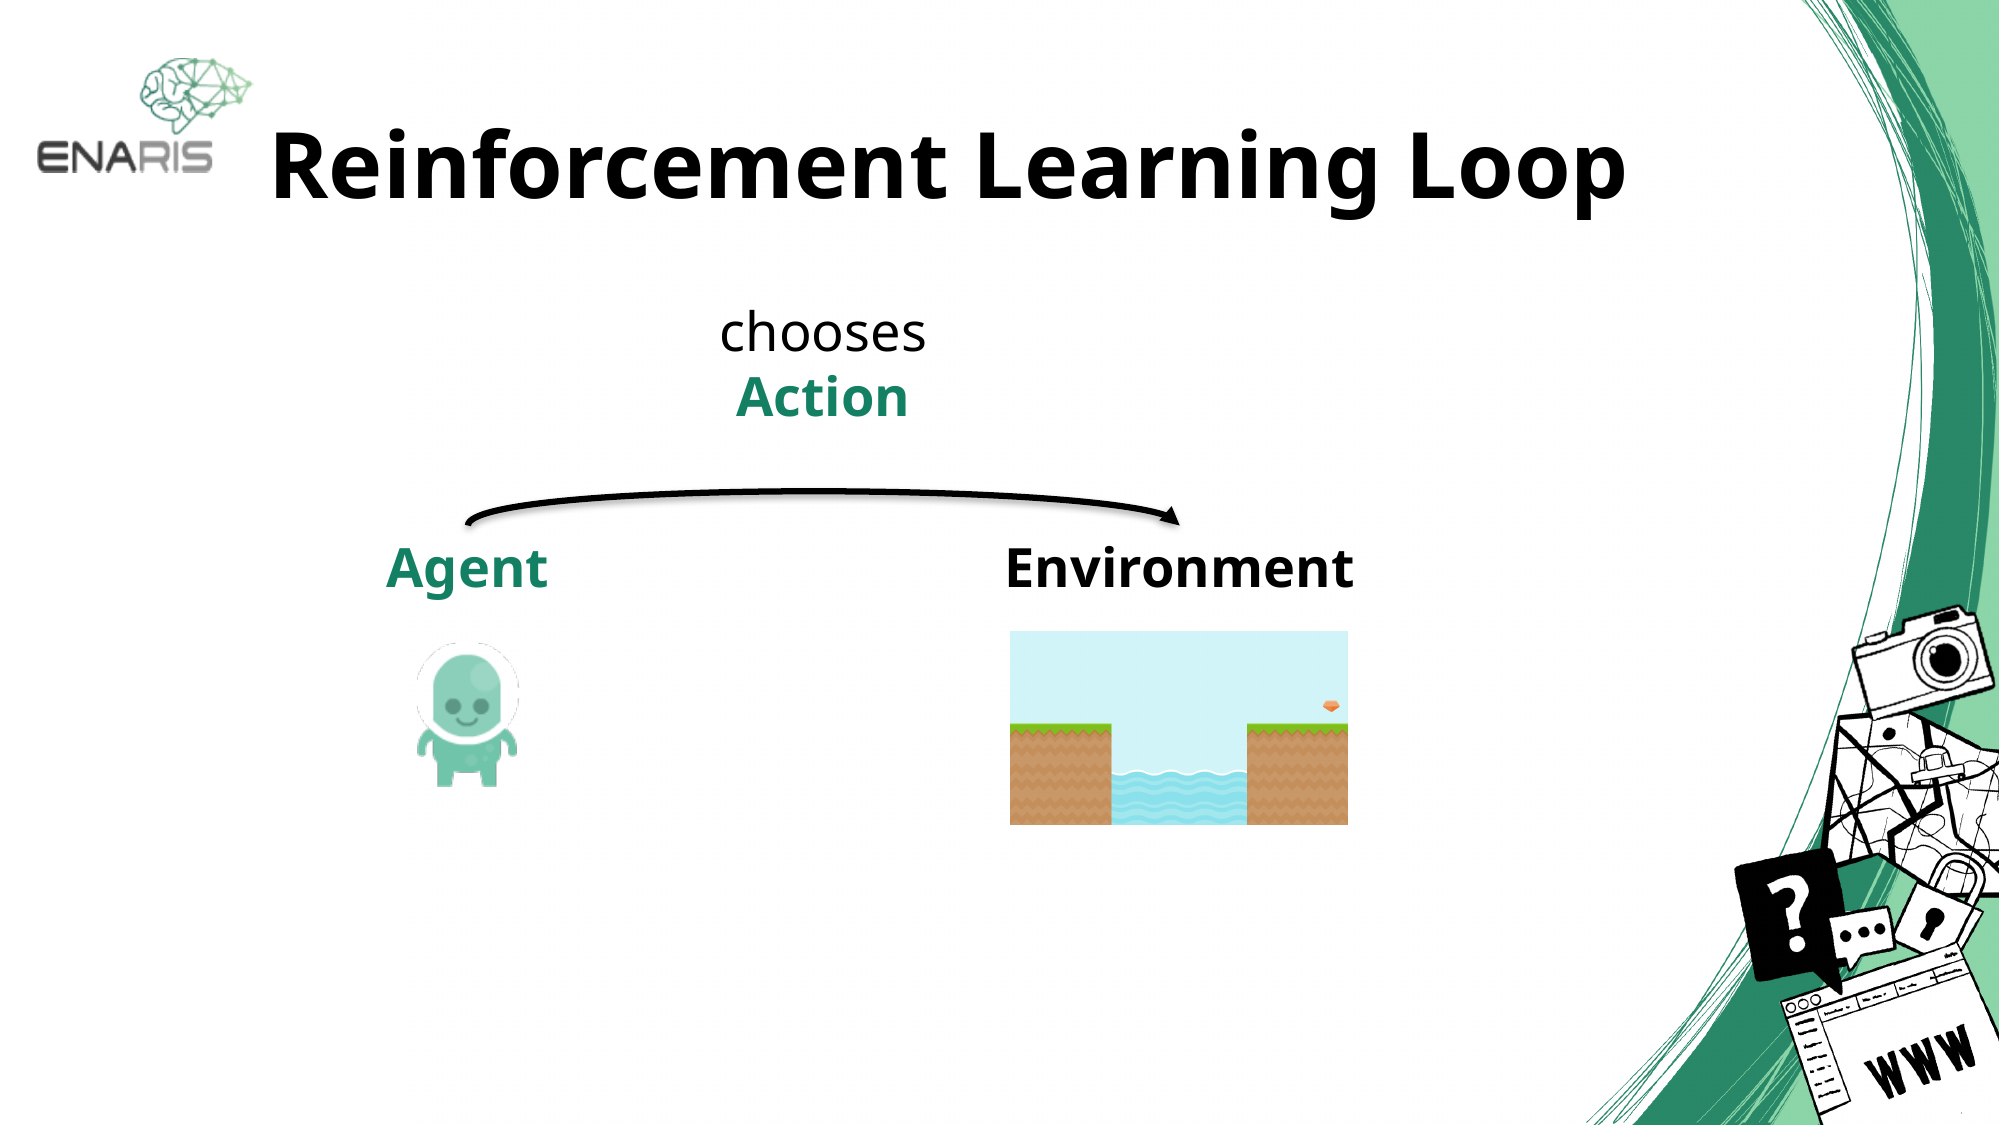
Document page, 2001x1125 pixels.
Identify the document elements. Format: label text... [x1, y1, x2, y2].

picture [37, 58, 254, 173]
text_box chooses Action [832, 289, 965, 453]
title Reinforcement Learning Loop [253, 59, 1863, 278]
text_box Environment [970, 525, 1389, 615]
text_box Agent [367, 525, 568, 615]
picture [408, 278, 823, 525]
picture [408, 0, 1999, 1125]
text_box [823, 169, 827, 882]
text_box chooses Action [683, 289, 818, 453]
